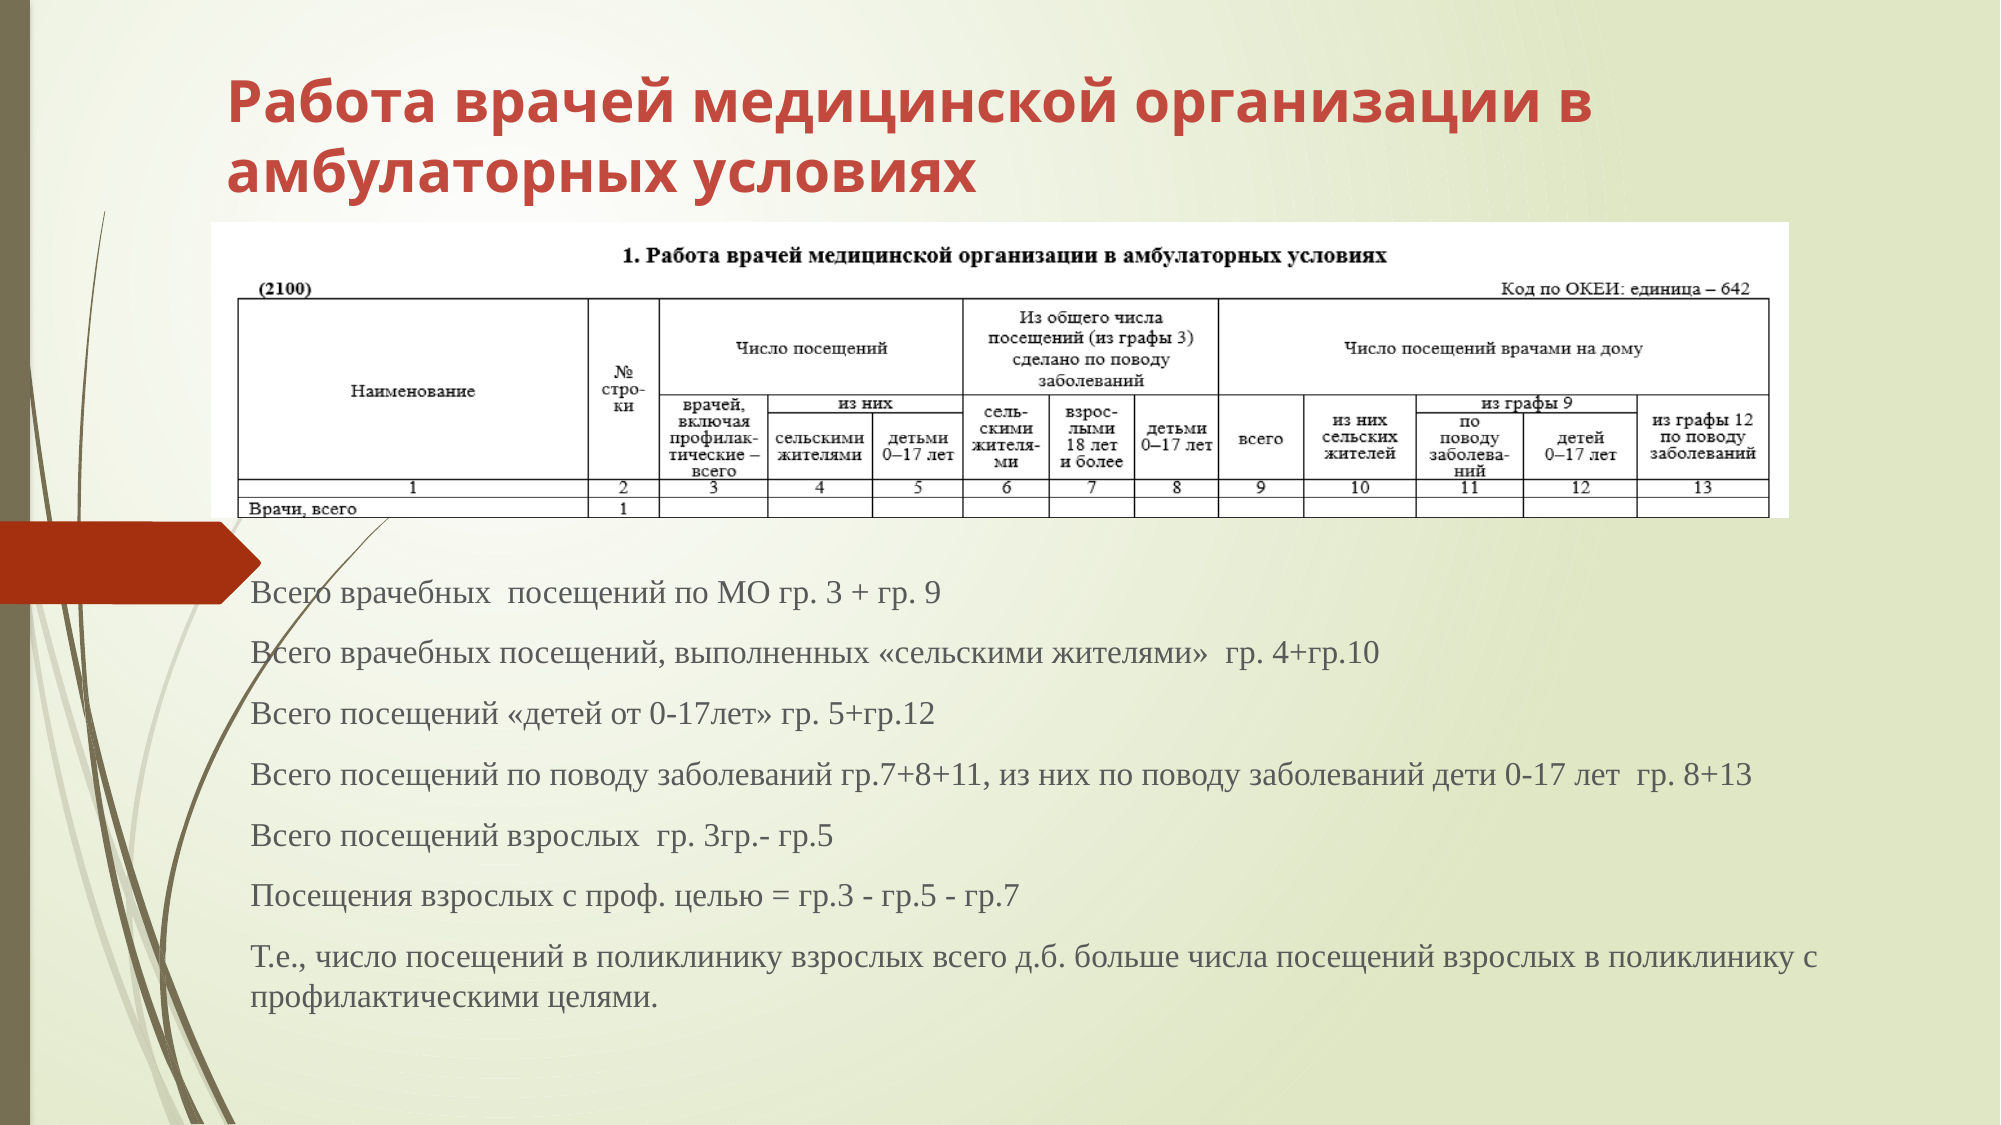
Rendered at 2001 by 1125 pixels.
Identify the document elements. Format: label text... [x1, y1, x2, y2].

title Работа врачей медицинской организации в амбулаторных условиях [211, 55, 1888, 212]
picture [211, 222, 1789, 518]
list Всего врачебных посещений по МО гр. 3 + гр. 9 Всего врачебных посещений, выполненных «сельскими жителями» гр. 4+гр.10 Всего посещений «детей от 0-17лет» гр. 5+гр.12 Всего посещений по поводу заболеваний гр.7+8+11, из них по поводу заболеваний дети 0-17 лет гр. 8+13 Всего посещений взрослых гр. 3гр.- гр.5 Посещения взрослых с проф. целью = гр.3 - гр.5 - гр.7 Т.е., число посещений в поликлинику взрослых всего д.б. больше числа посещений взрослых в поликлинику с профилактическими целями. [235, 562, 1888, 1107]
